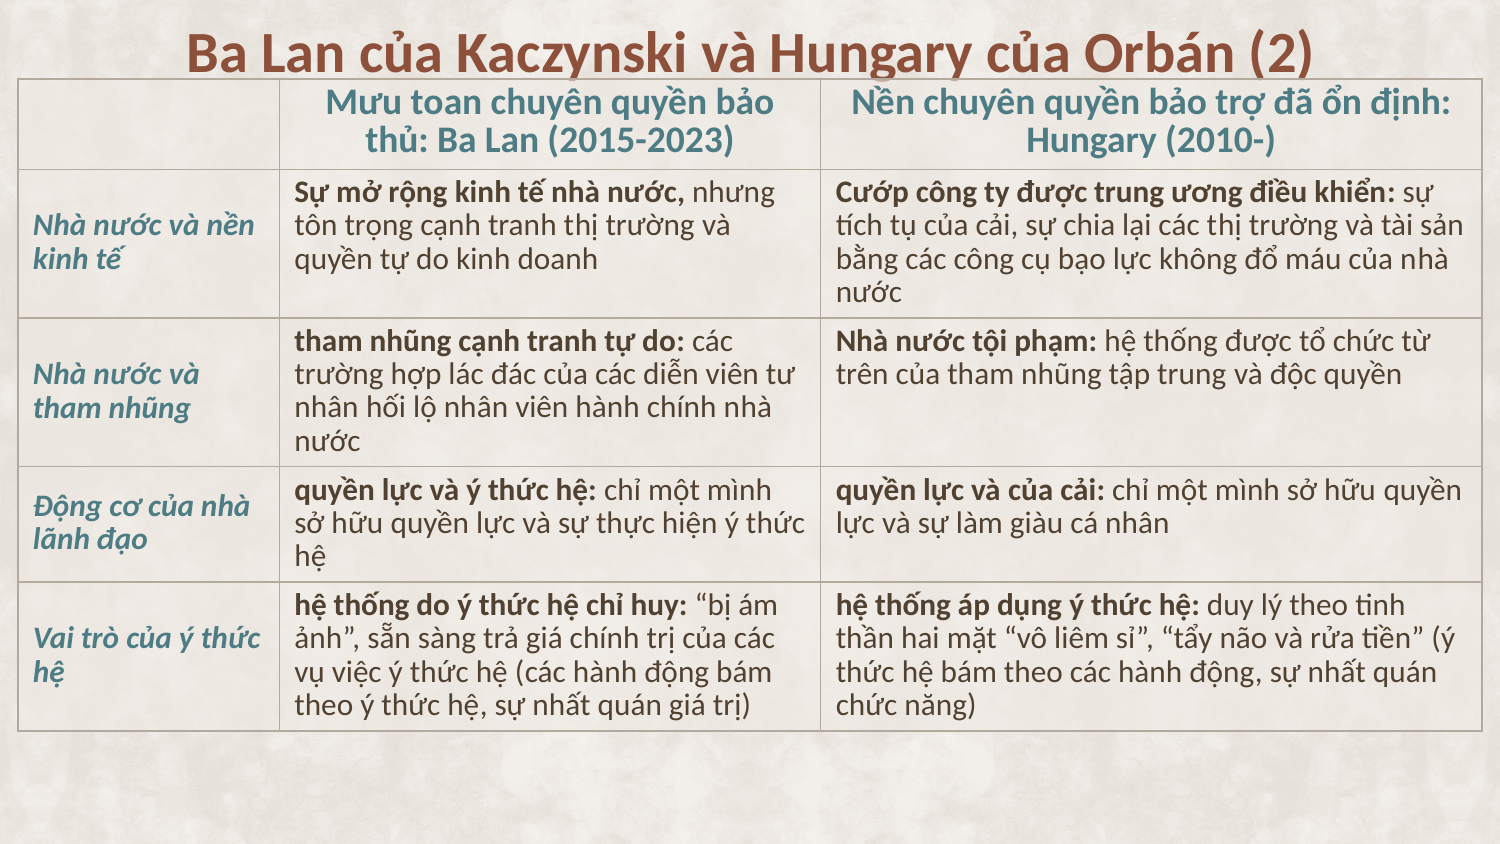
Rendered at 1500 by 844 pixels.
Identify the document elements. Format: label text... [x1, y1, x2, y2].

list Ba Lan của Kaczynski và Hungary của Orbán (2) [18, 8, 1483, 78]
picture [0, 0, 1500, 844]
table_cell hệ thống áp dụng ý thức hệ: duy lý theo tinh thần hai mặt “vô liêm sỉ”, “tẩy não và rửa tiền” (ý thức hệ bám theo các hành động, sự nhất quán chức năng) [821, 583, 1481, 730]
table_cell Nhà nước và nền kinh tế [19, 170, 279, 317]
table_cell quyền lực và của cải: chỉ một mình sở hữu quyền lực và sự làm giàu cá nhân [821, 467, 1481, 581]
table_cell Nhà nước tội phạm: hệ thống được tổ chức từ trên của tham nhũng tập trung và độc quyền [821, 319, 1481, 466]
table_cell Động cơ của nhà lãnh đạo [19, 467, 279, 581]
table_header Mưu toan chuyên quyền bảo thủ: Ba Lan (2015-2023) [280, 80, 820, 169]
table_cell Nhà nước và tham nhũng [19, 319, 279, 466]
table_cell tham nhũng cạnh tranh tự do: các trường hợp lác đác của các diễn viên tư nhân hối lộ nhân viên hành chính nhà nước [280, 319, 820, 466]
table_cell quyền lực và ý thức hệ: chỉ một mình sở hữu quyền lực và sự thực hiện ý thức hệ [280, 467, 820, 581]
table_header [19, 80, 279, 169]
table_cell Vai trò của ý thức hệ [19, 583, 279, 730]
table_cell hệ thống do ý thức hệ chỉ huy: “bị ám ảnh”, sẵn sàng trả giá chính trị của các vụ việc ý thức hệ (các hành động bám theo ý thức hệ, sự nhất quán giá trị) [280, 583, 820, 730]
table_cell Cướp công ty được trung ương điều khiển: sự tích tụ của cải, sự chia lại các thị trường và tài sản bằng các công cụ bạo lực không đổ máu của nhà nước [821, 170, 1481, 317]
table_cell Sự mở rộng kinh tế nhà nước, nhưng tôn trọng cạnh tranh thị trường và quyền tự do kinh doanh [280, 170, 820, 317]
table_header Nền chuyên quyền bảo trợ đã ổn định: Hungary (2010-) [821, 80, 1481, 169]
